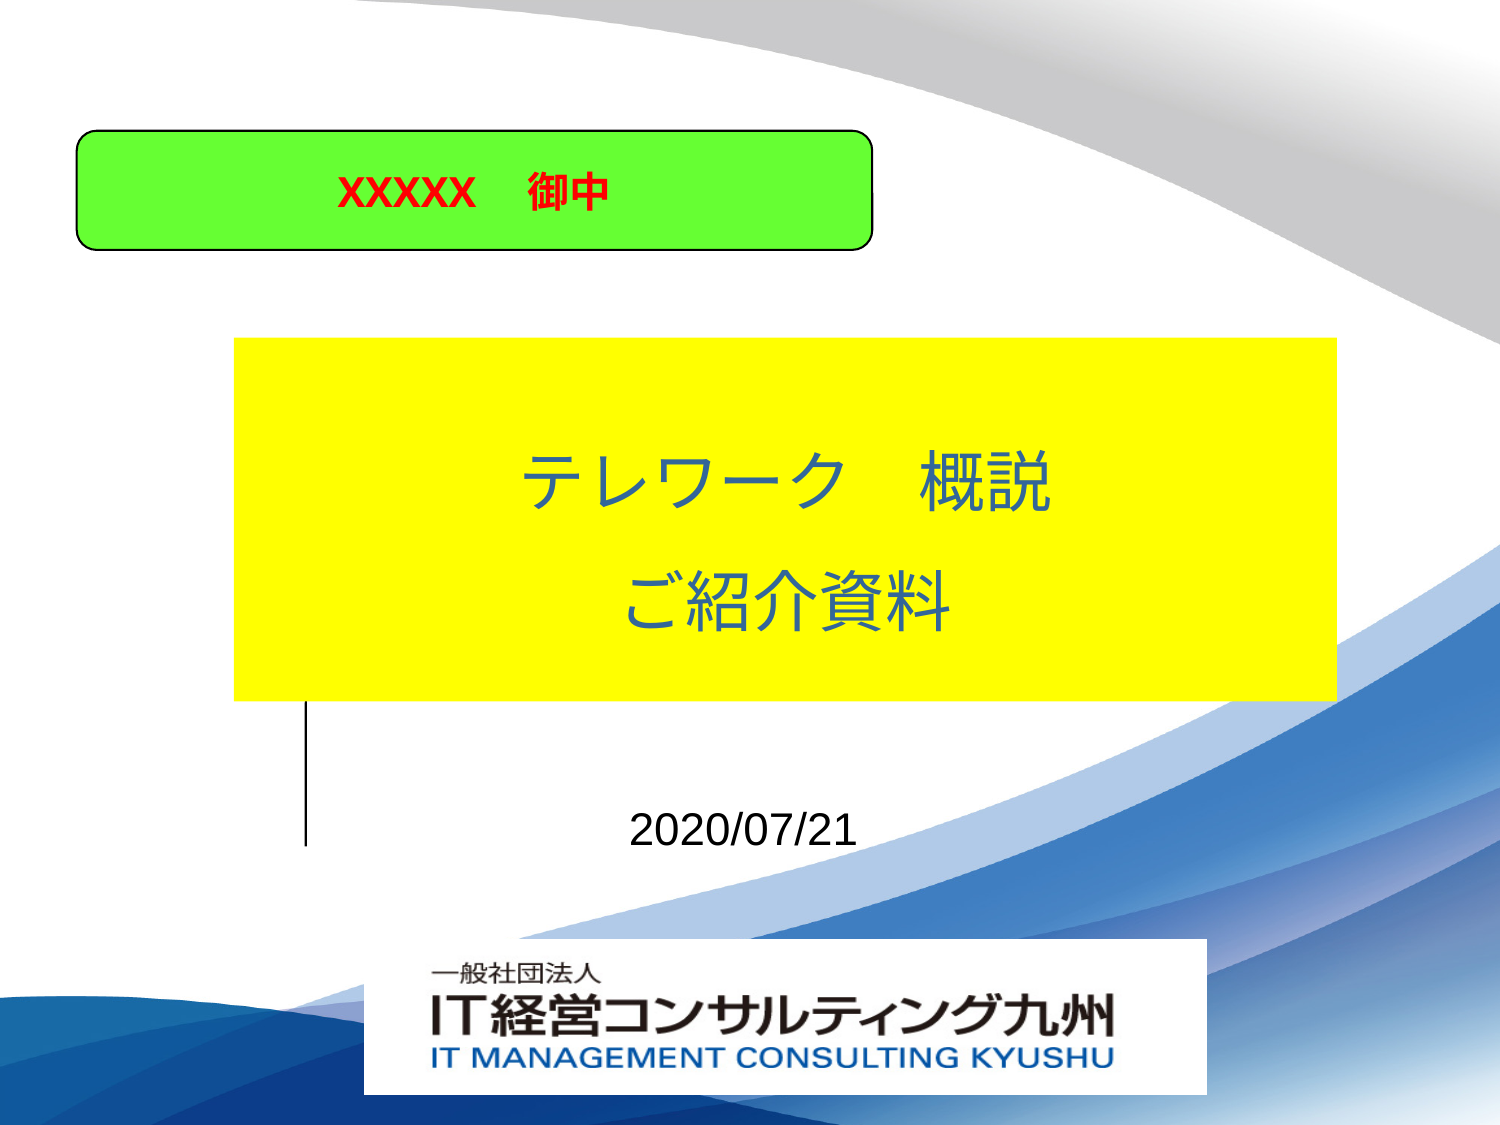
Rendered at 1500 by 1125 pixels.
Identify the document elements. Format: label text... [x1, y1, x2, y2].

text_box XXXXX 御中 [76, 130, 873, 250]
subtitle 2020/07/21 [218, 792, 1269, 875]
picture [0, 0, 1500, 1125]
title テレワーク 概説 ご紹介資料 [233, 337, 1337, 702]
